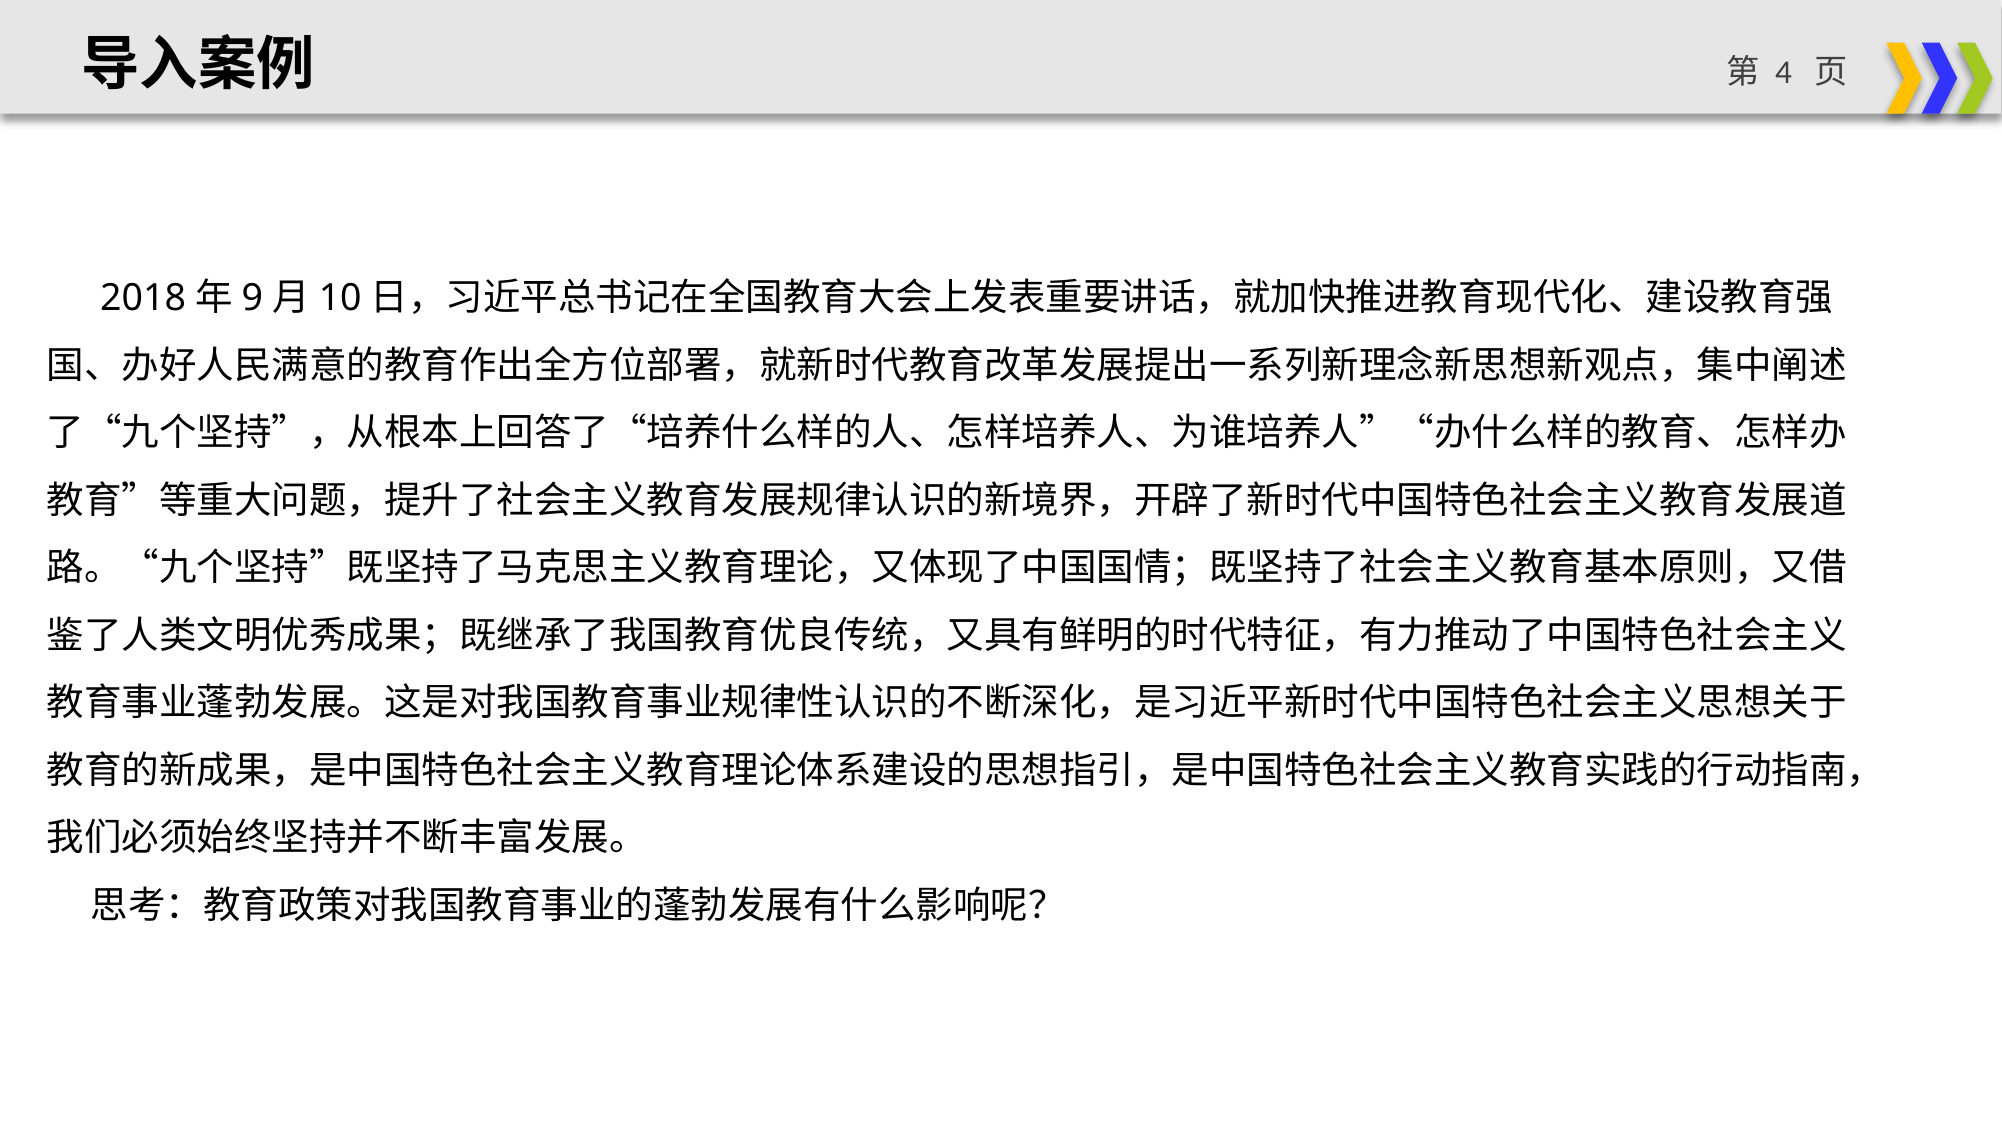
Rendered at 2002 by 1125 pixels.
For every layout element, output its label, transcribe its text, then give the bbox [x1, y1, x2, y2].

text_box 2018年9月10日，习近平总书记在全国教育大会上发表重要讲话，就加快推进教育现代化、建设教育强国、办好人民满意的教育作出全方位部署，就新时代教育改革发展提出一系列新理念新思想新观点，集中阐述了“九个坚持”，从根本上回答了“培养什么样的人、怎样培养人、为谁培养人”“办什么样的教育、怎样办教育”等重大问题，提升了社会主义教育发展规律认识的新境界，开辟了新时代中国特色社会主义教育发展道路。“九个坚持”既坚持了马克思主义教育理论，又体现了中国国情；既坚持了社会主义教育基本原则，又借鉴了人类文明优秀成果；既继承了我国教育优良传统，又具有鲜明的时代特征，有力推动了中国特色社会主义教育事业蓬勃发展。这是对我国教育事业规律性认识的不断深化，是习近平新时代中国特色社会主义思想关于教育的新成果，是中国特色社会主义教育理论体系建设的思想指引，是中国特色社会主义教育实践的行动指南，我们必须始终坚持并不断丰富发展。 思考：教育政策对我国教育事业的蓬勃发展有什么影响呢？ [32, 243, 1872, 934]
text_box 导入案例 [67, 19, 484, 104]
